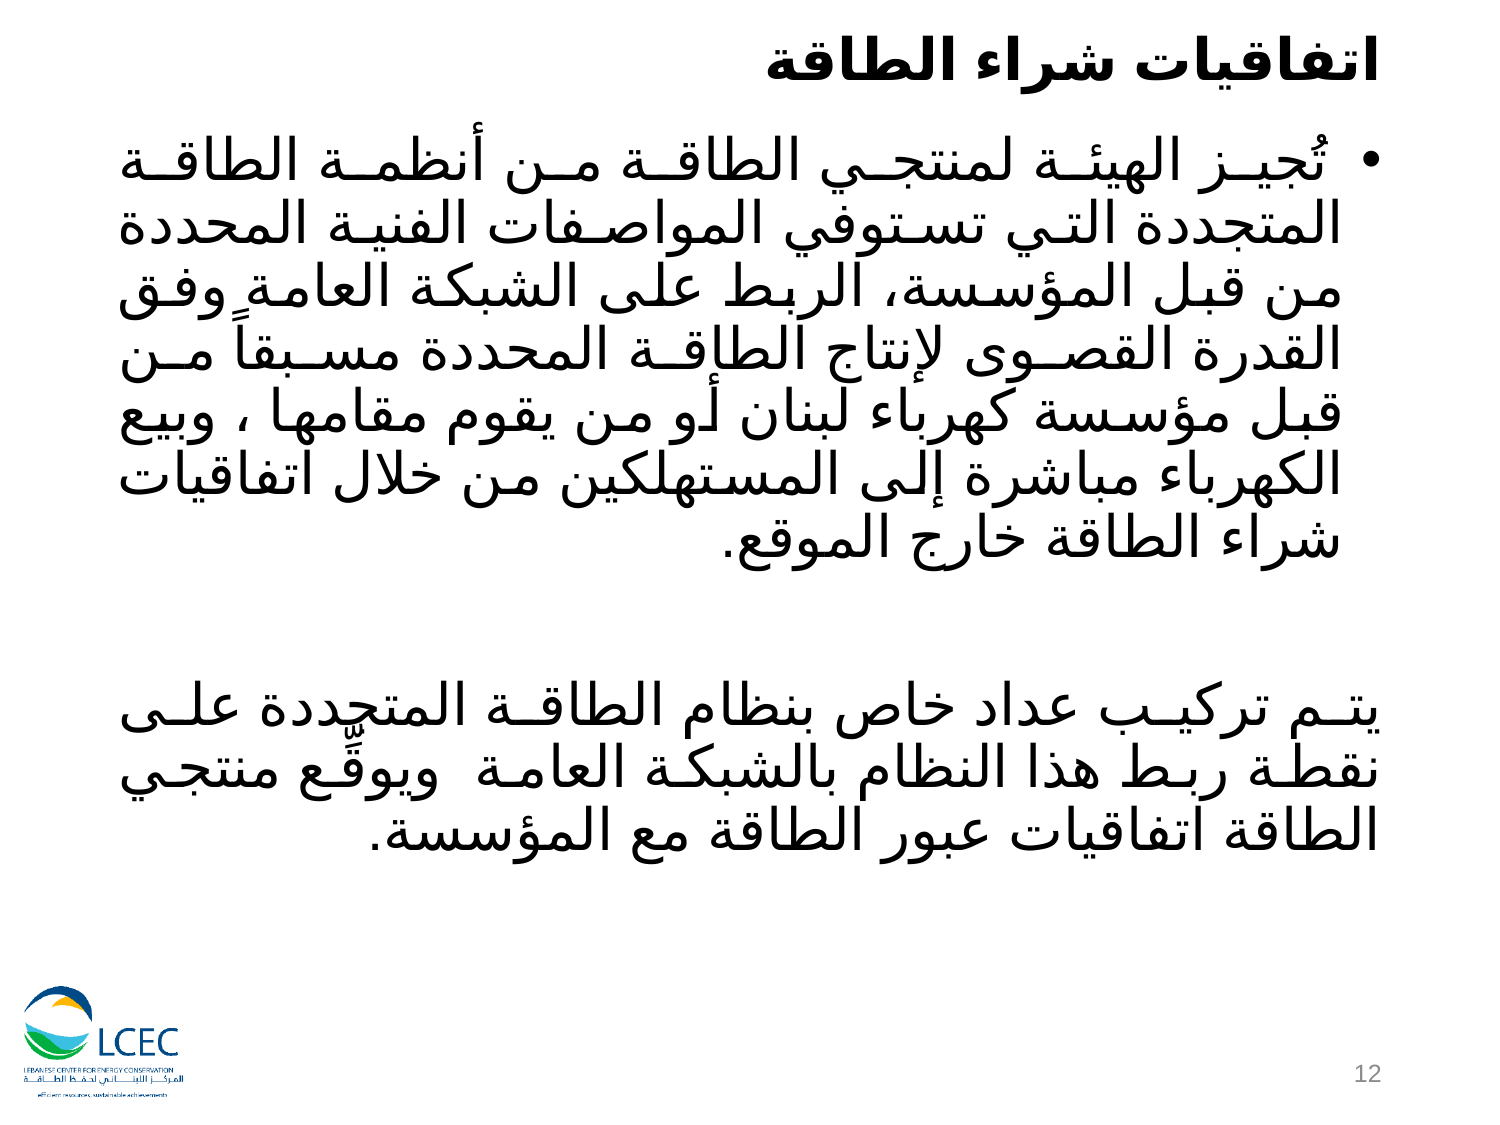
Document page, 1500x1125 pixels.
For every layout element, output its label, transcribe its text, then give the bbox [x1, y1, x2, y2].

list تُجيز الهيئة لمنتجي الطاقة من أنظمة الطاقة المتجددة التي تستوفي المواصفات الفنية المحددة من قبل المؤسسة، الربط على الشبكة العامة وفق القدرة القصوى لإنتاج الطاقة المحددة مسبقاً من قبل مؤسسة كهرباء لبنان أو من يقوم مقامها ، وبيع الكهرباء مباشرة إلى المستهلكين من خلال اتفاقيات شراء الطاقة خارج الموقع. يتم تركيب عداد خاص بنظام الطاقة المتجددة على نقطة ربط هذا النظام بالشبكة العامة ويوقِّع منتجي الطاقة اتفاقيات عبور الطاقة مع المؤسسة. [103, 122, 1397, 1003]
slide_number 12 [1059, 1042, 1397, 1103]
picture [22, 986, 184, 1099]
title اتفاقيات شراء الطاقة [103, 0, 1397, 122]
